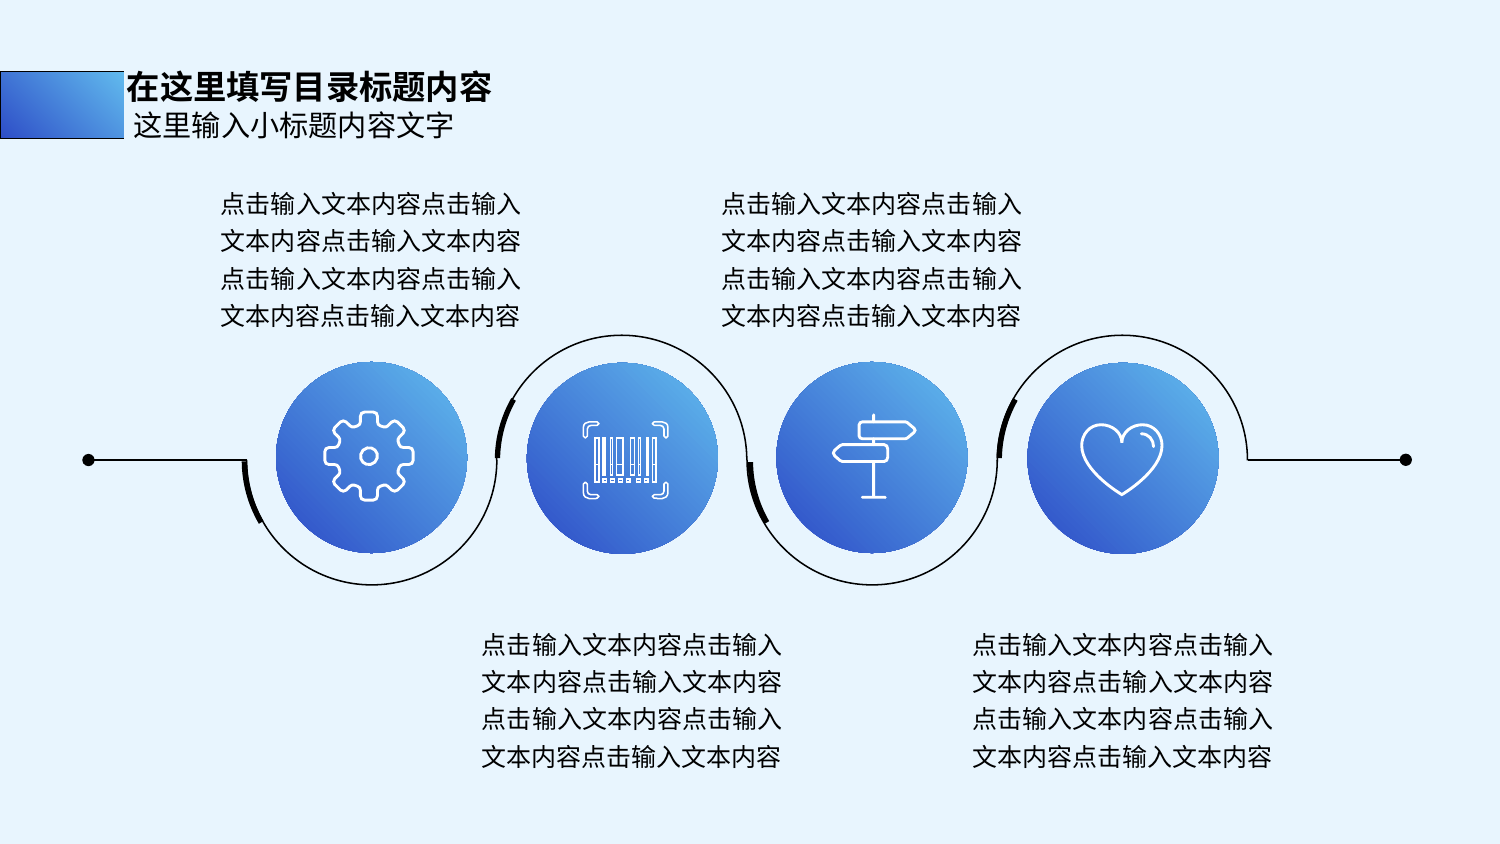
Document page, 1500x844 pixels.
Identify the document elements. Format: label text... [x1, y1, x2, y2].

text_box 点击输入文本内容点击输入文本内容点击输入文本内容点击输入文本内容点击输入文本内容点击输入文本内容 [957, 614, 1289, 779]
text_box 点击输入文本内容点击输入文本内容点击输入文本内容点击输入文本内容点击输入文本内容点击输入文本内容 [467, 614, 798, 779]
text_box 点击输入文本内容点击输入文本内容点击输入文本内容点击输入文本内容点击输入文本内容点击输入文本内容 [706, 173, 1038, 330]
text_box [776, 361, 968, 554]
text_box [0, 69, 118, 140]
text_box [275, 361, 468, 554]
text_box 点击输入文本内容点击输入文本内容点击输入文本内容点击输入文本内容点击输入文本内容点击输入文本内容 [206, 173, 537, 330]
text_box 在这里填写目录标题内容 [112, 59, 538, 114]
text_box 这里输入小标题内容文字 [118, 99, 471, 150]
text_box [526, 362, 719, 555]
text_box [1027, 362, 1219, 555]
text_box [88, 332, 1406, 589]
